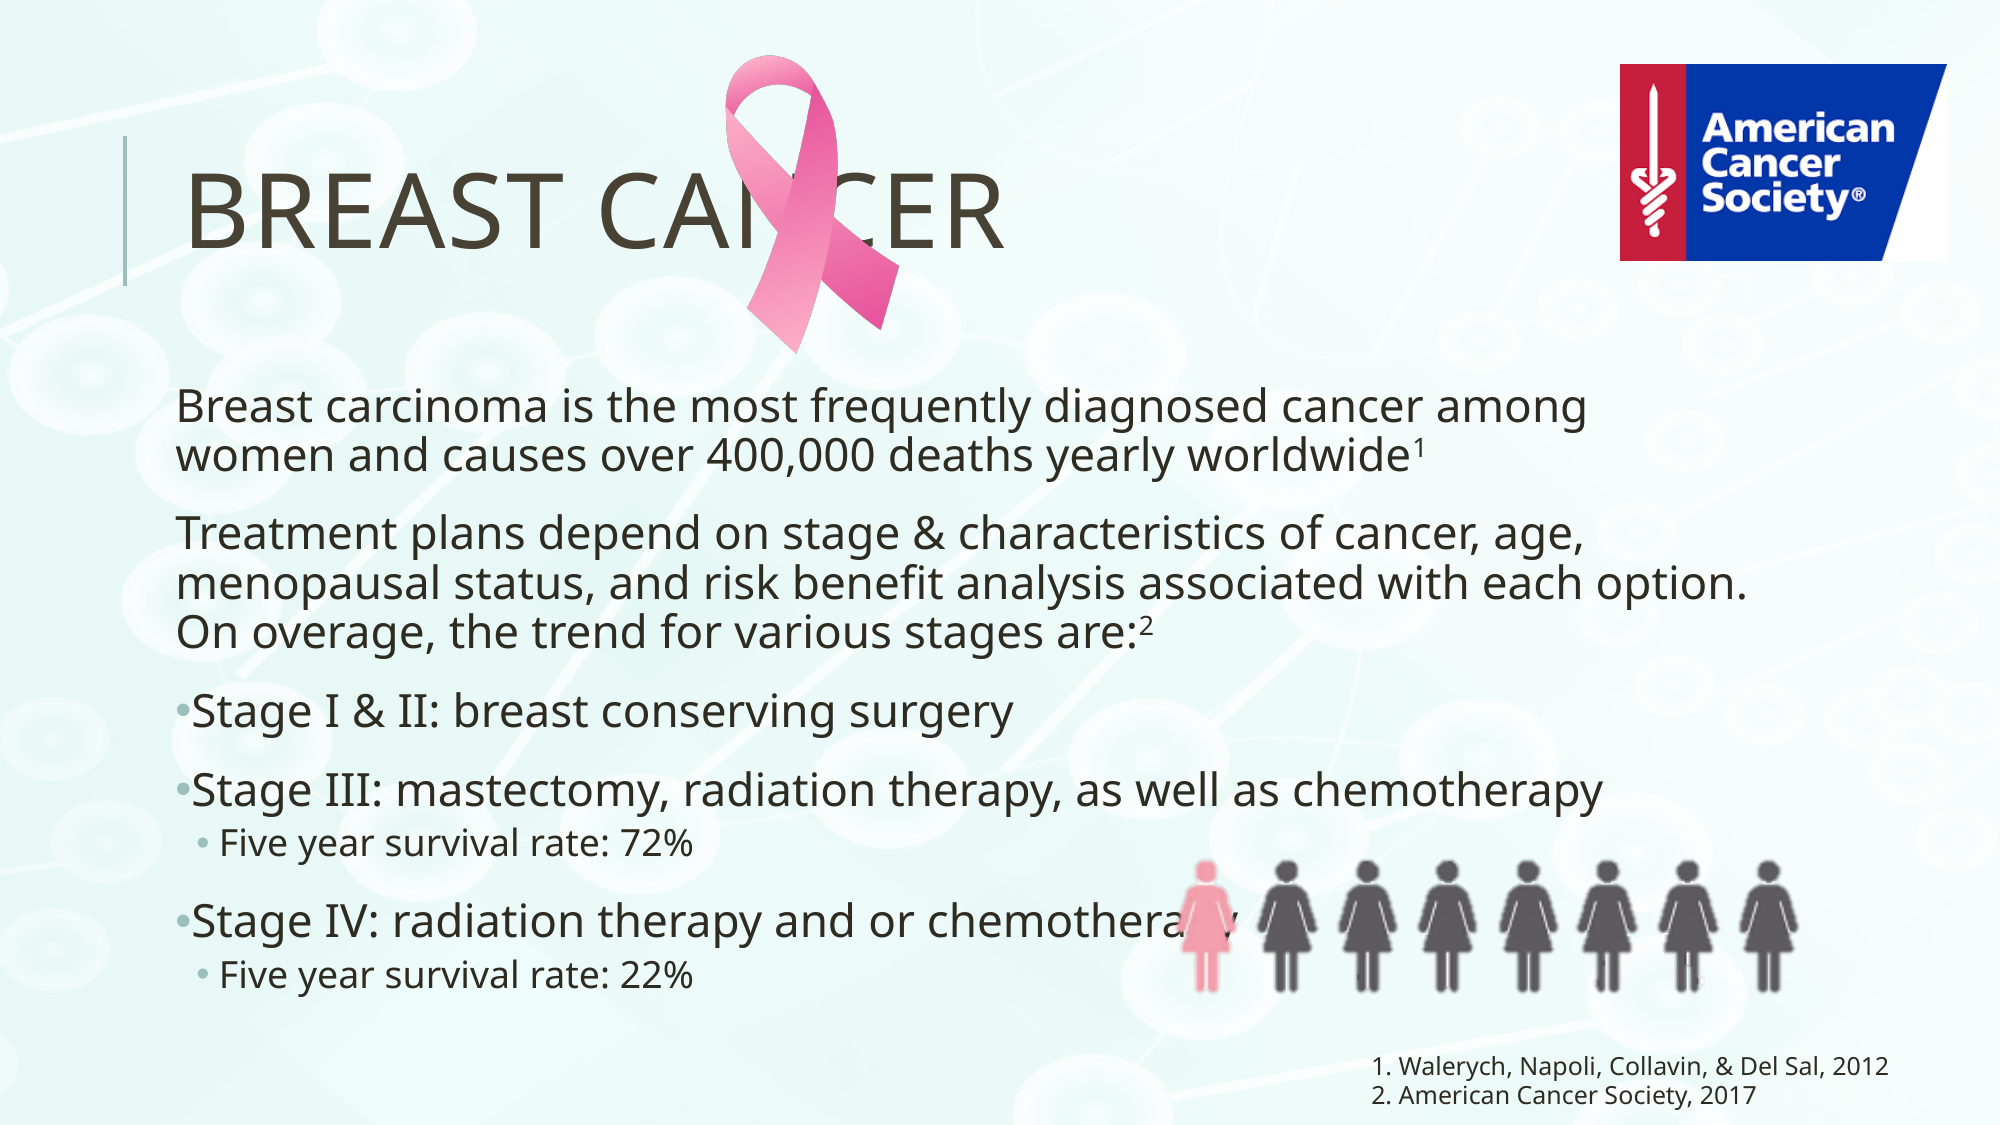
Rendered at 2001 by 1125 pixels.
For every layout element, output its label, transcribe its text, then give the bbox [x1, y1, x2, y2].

picture [1619, 64, 1947, 261]
picture [672, 27, 926, 375]
title Breast Cancer [168, 96, 702, 342]
title Breast Cancer [896, 96, 1763, 342]
text_box 1. Walerych, Napoli, Collavin, & Del Sal, 2012 2. American Cancer Society, 2017 [1356, 1042, 1905, 1118]
list Breast carcinoma is the most frequently diagnosed cancer among women and causes over 400,000 deaths yearly worldwide1 Treatment plans depend on stage & characteristics of cancer, age, menopausal status, and risk benefit analysis associated with each option. On overage, the trend for various stages are:2 Stage I & II: breast conserving surgery Stage III: mastectomy, radiation therapy, as well as chemotherapy Five year survival rate: 72% Stage IV: radiation therapy and or chemotherapy Five year survival rate: 22% [168, 375, 1763, 1035]
picture [1147, 834, 1822, 998]
